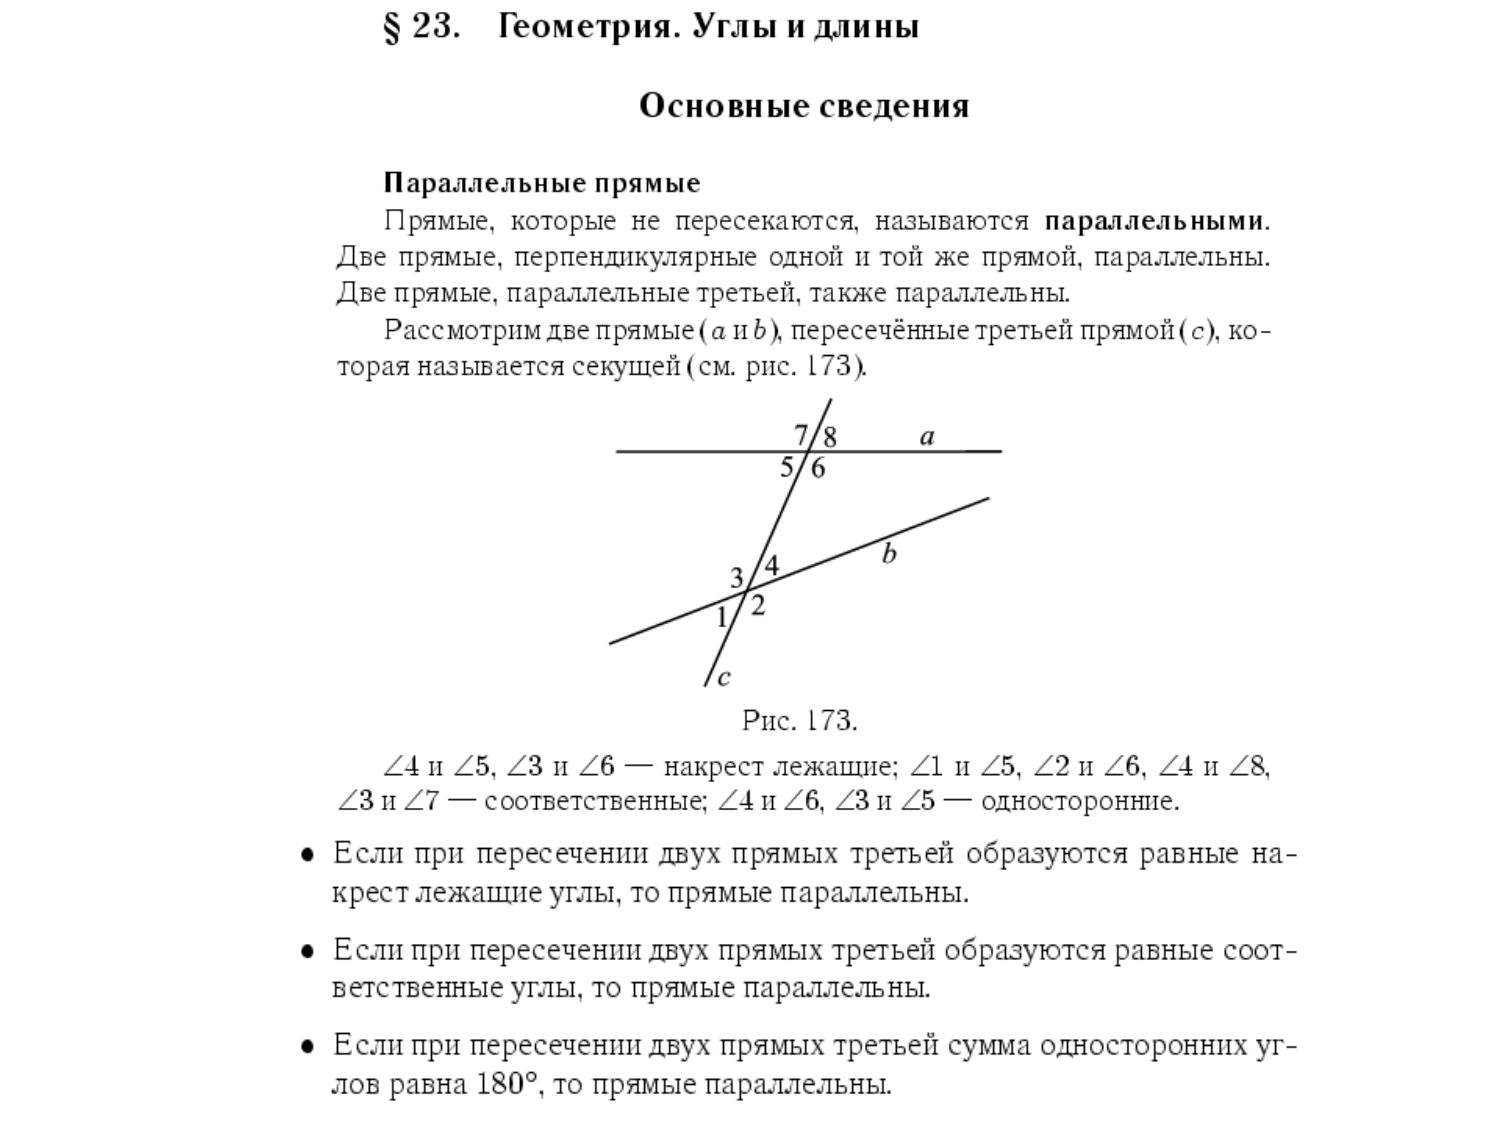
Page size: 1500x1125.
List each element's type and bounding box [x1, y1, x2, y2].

picture [289, 0, 1303, 1107]
